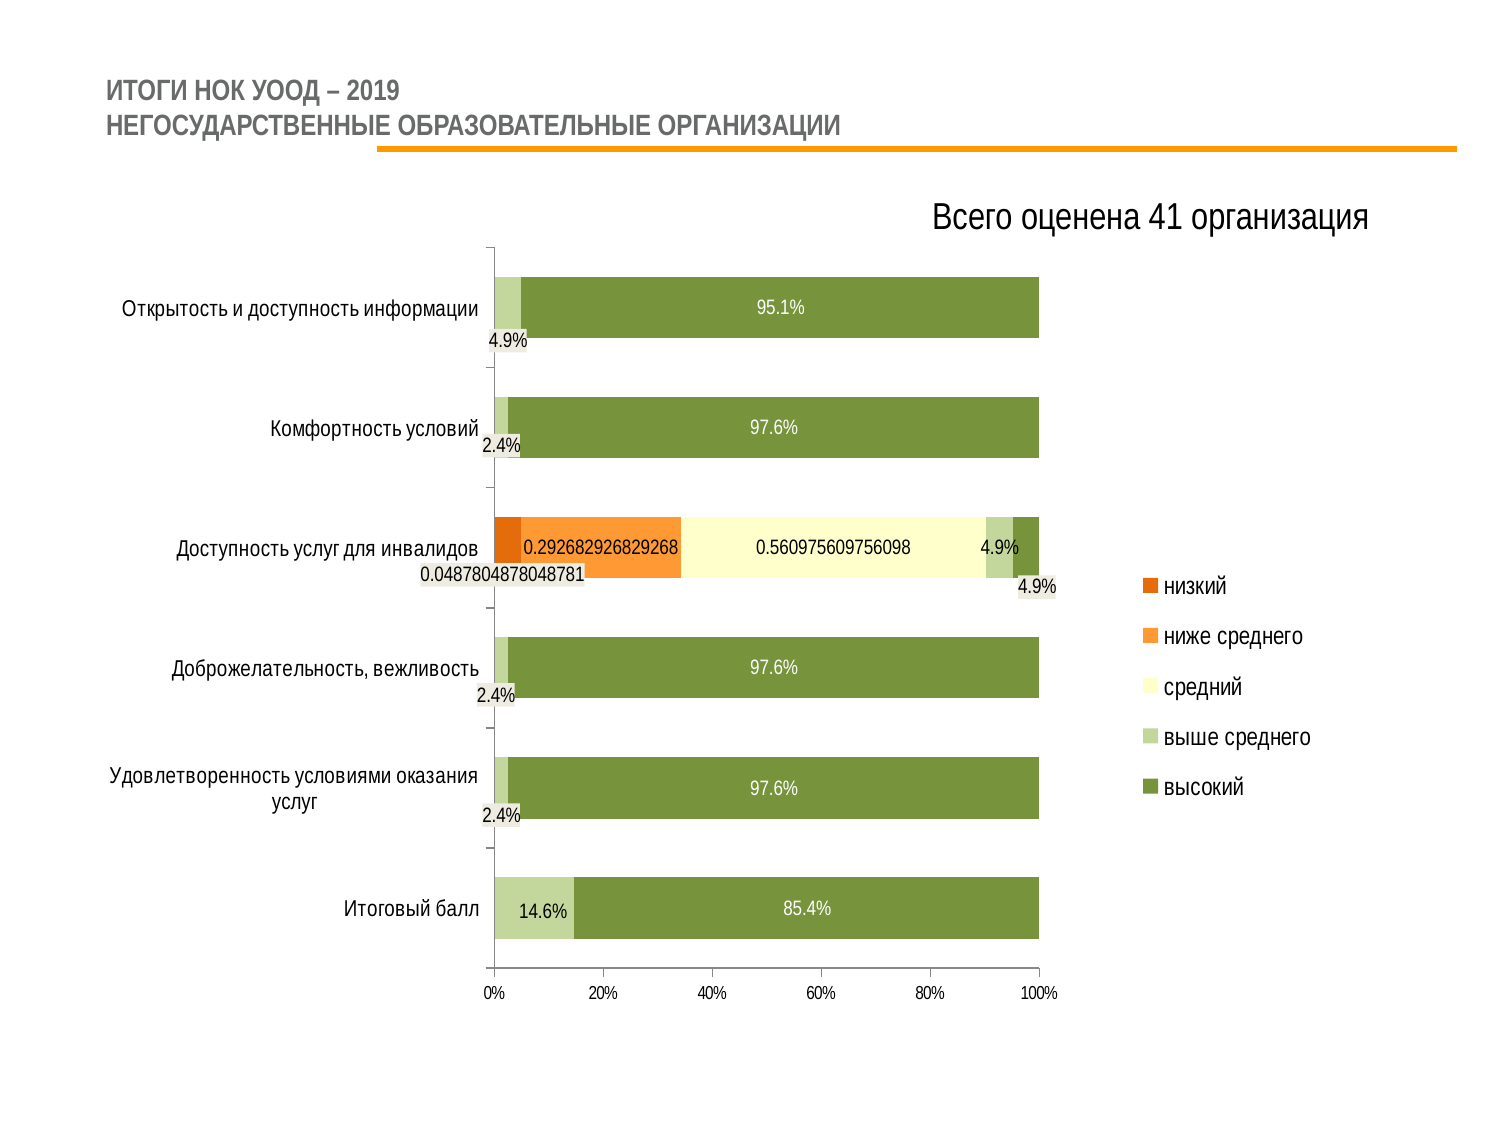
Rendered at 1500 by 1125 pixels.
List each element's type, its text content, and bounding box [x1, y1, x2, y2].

title ИТОГИ НОК УООД – 2019 Негосударственные образовательные организации [91, 63, 1441, 149]
text_box Всего оценена 41 организация [917, 184, 1472, 245]
chart [88, 244, 1365, 1059]
